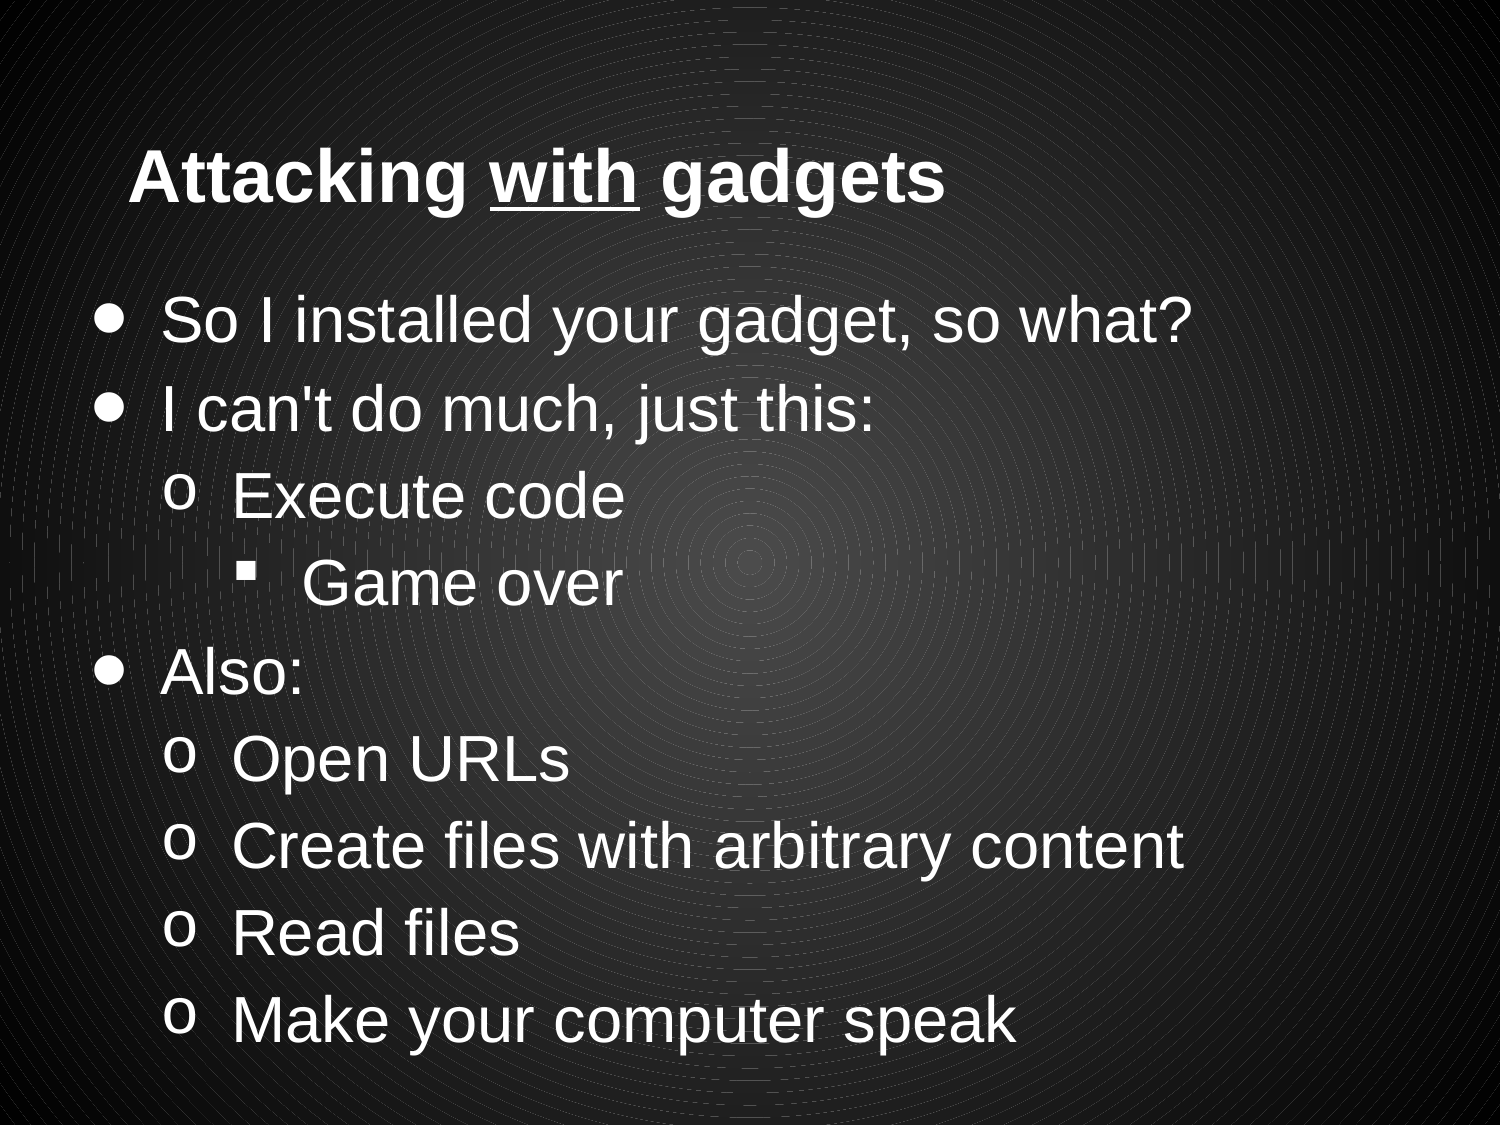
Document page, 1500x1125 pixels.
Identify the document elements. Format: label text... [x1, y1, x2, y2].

title Attacking with gadgets [75, 45, 1425, 233]
list So I installed your gadget, so what? I can't do much, just this: Execute code Game over Also: Open URLs Create files with arbitrary content Read files Make your computer speak [75, 262, 1425, 1078]
